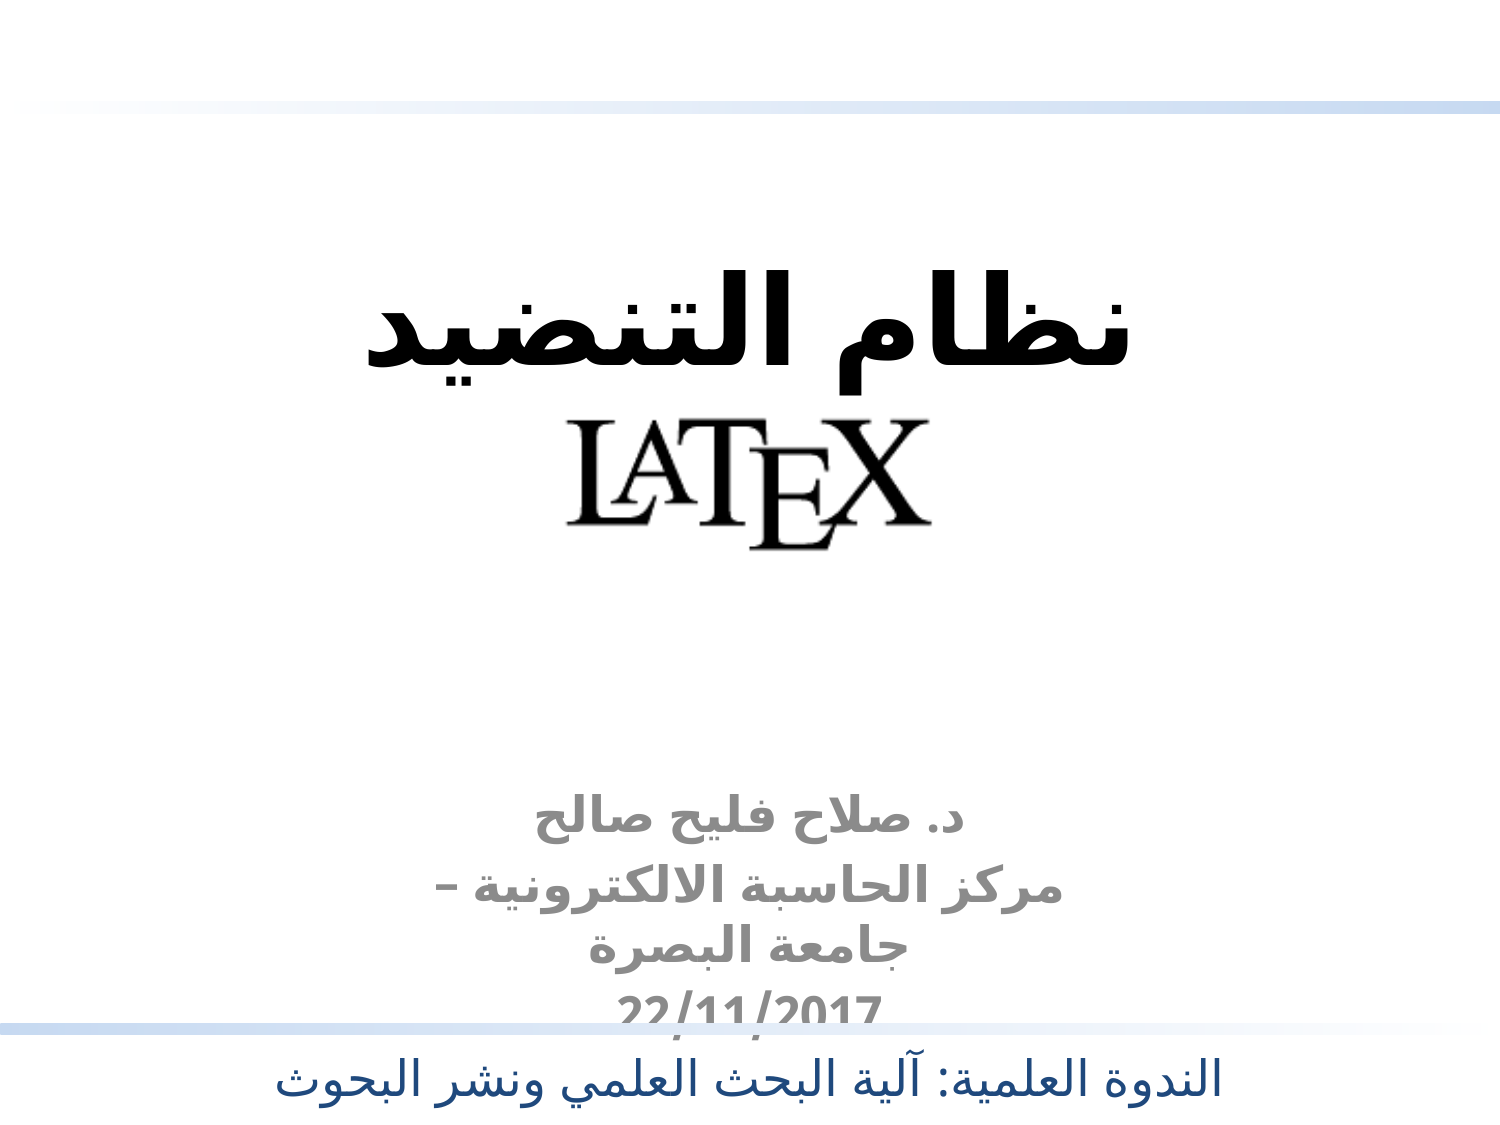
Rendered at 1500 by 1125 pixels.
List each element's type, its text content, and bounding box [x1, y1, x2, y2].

text_box الندوة العلمية: آلية البحث العلمي ونشر البحوث [0, 1023, 1500, 1125]
text_box [0, 100, 1500, 116]
subtitle د. صلاح فليح صالح مركز الحاسبة الالكترونية – جامعة البصرة 22/11/2017 [361, 775, 1139, 988]
picture [543, 278, 957, 693]
text_box نظام التنضيد [0, 205, 1500, 425]
